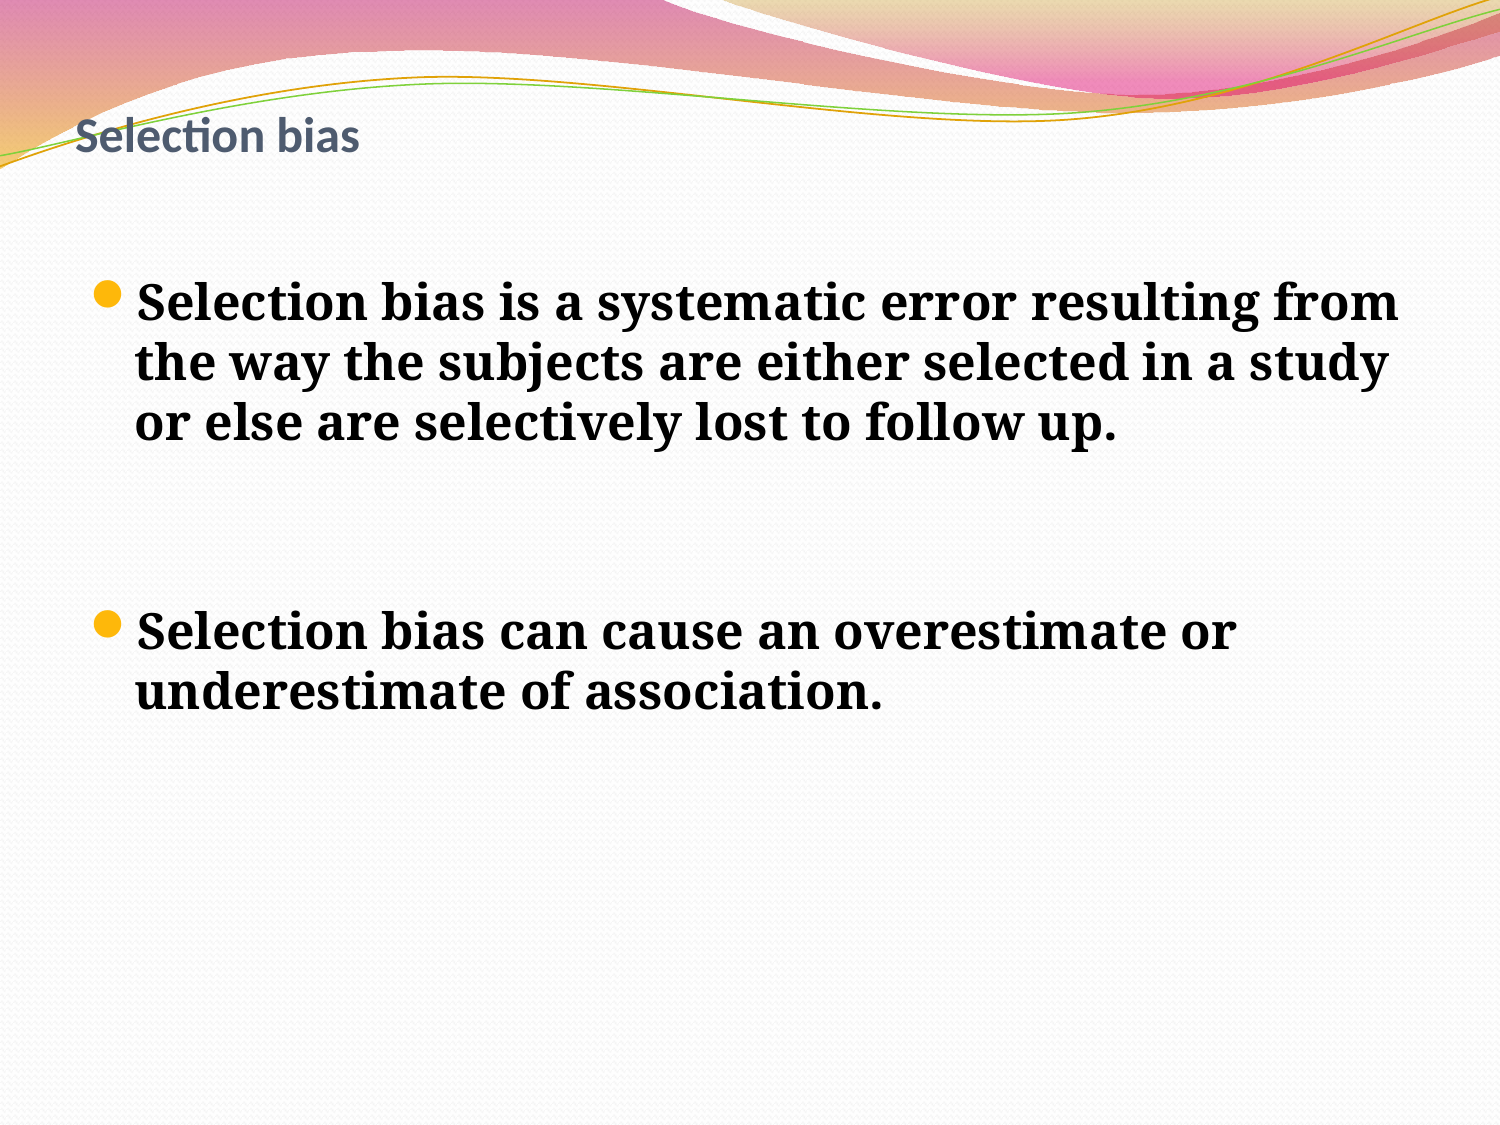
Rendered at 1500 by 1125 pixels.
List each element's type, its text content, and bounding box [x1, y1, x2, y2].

list Selection bias is a systematic error resulting from the way the subjects are either selected in a study or else are selectively lost to follow up. Selection bias can cause an overestimate or underestimate of association. [75, 262, 1425, 1005]
title Selection bias [75, 45, 1425, 163]
